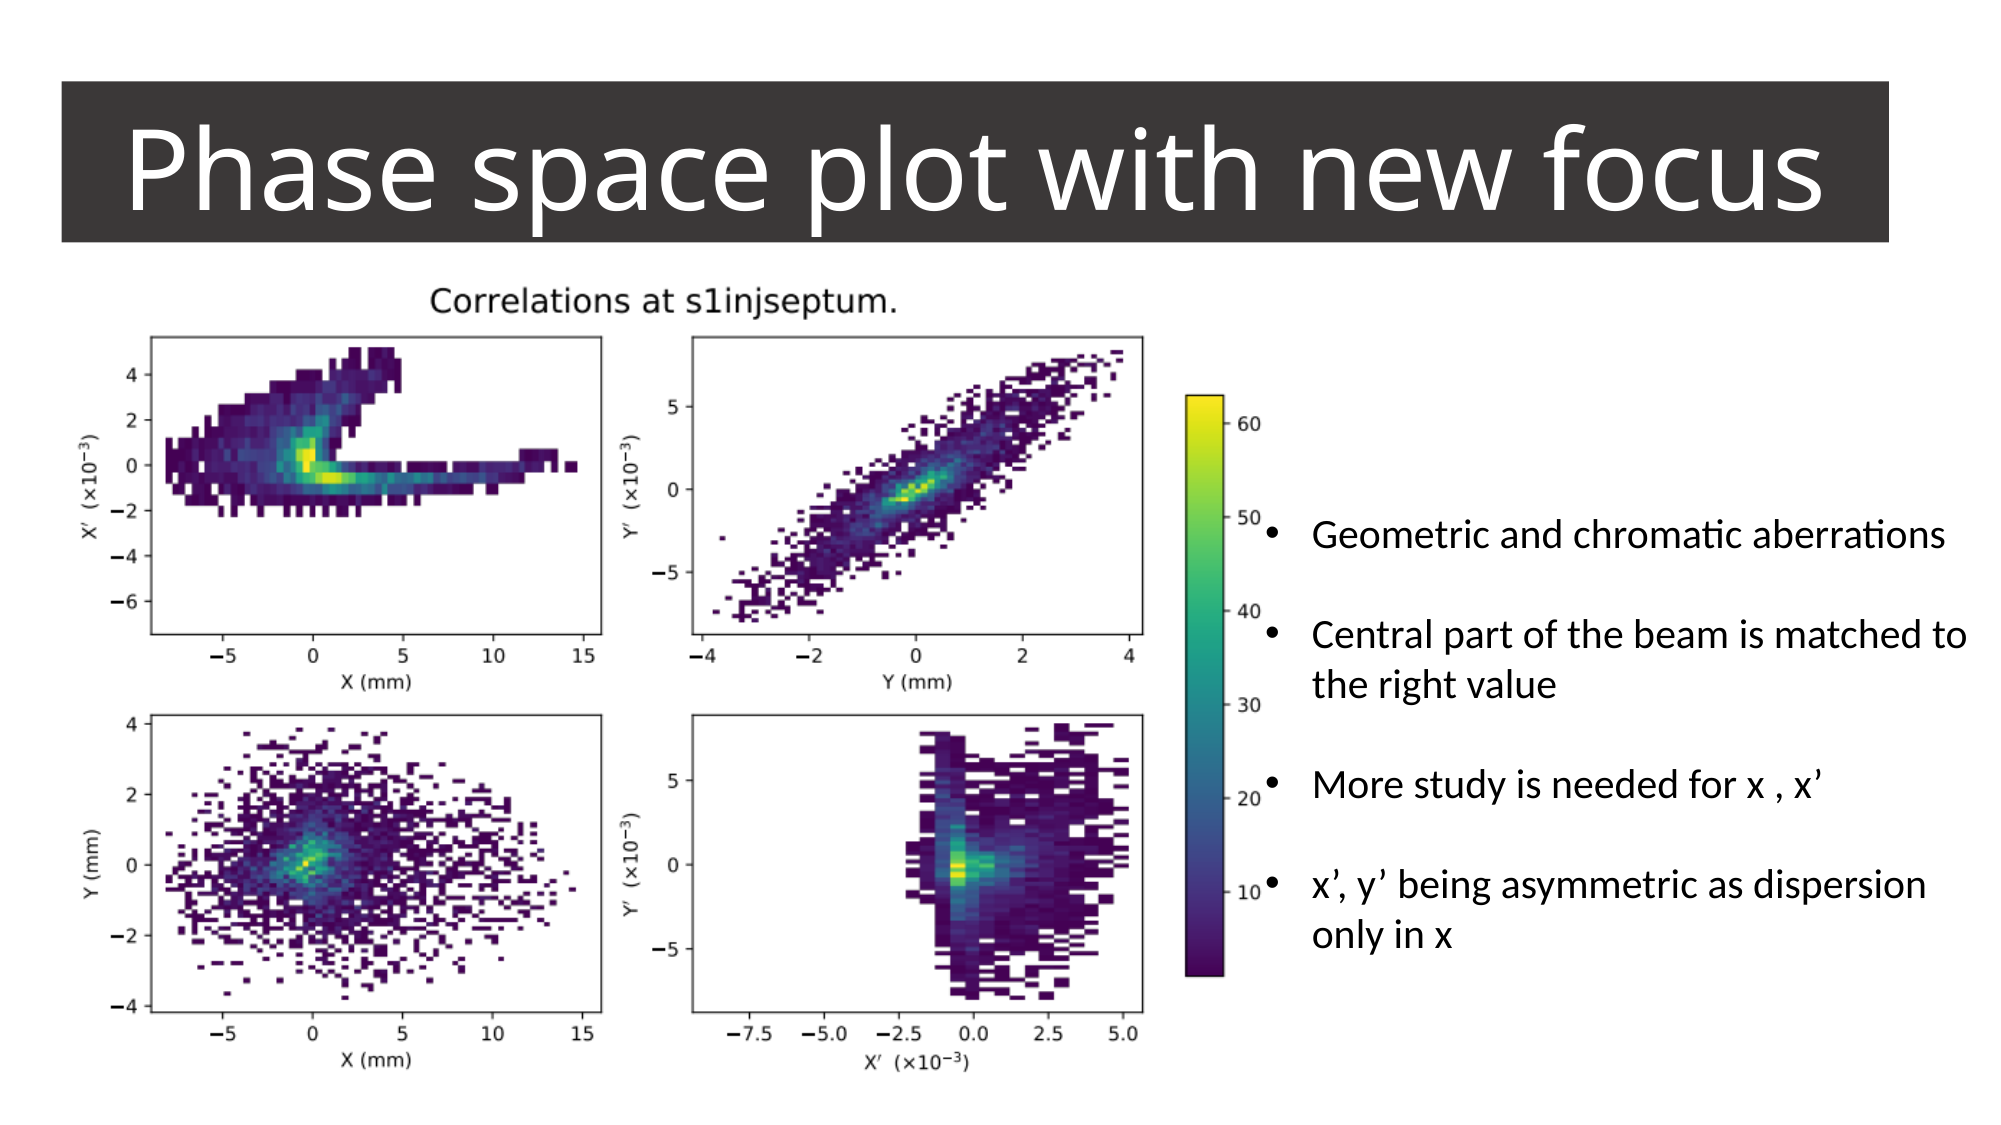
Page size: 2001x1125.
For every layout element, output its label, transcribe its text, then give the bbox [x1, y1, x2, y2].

title Phase space plot with new focus [61, 81, 1889, 243]
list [42, 271, 1283, 1098]
text_box Geometric and chromatic aberrations Central part of the beam is matched to the right value More study is needed for x , x’ x’, y’ being asymmetric as dispersion only in x [1283, 399, 2000, 965]
